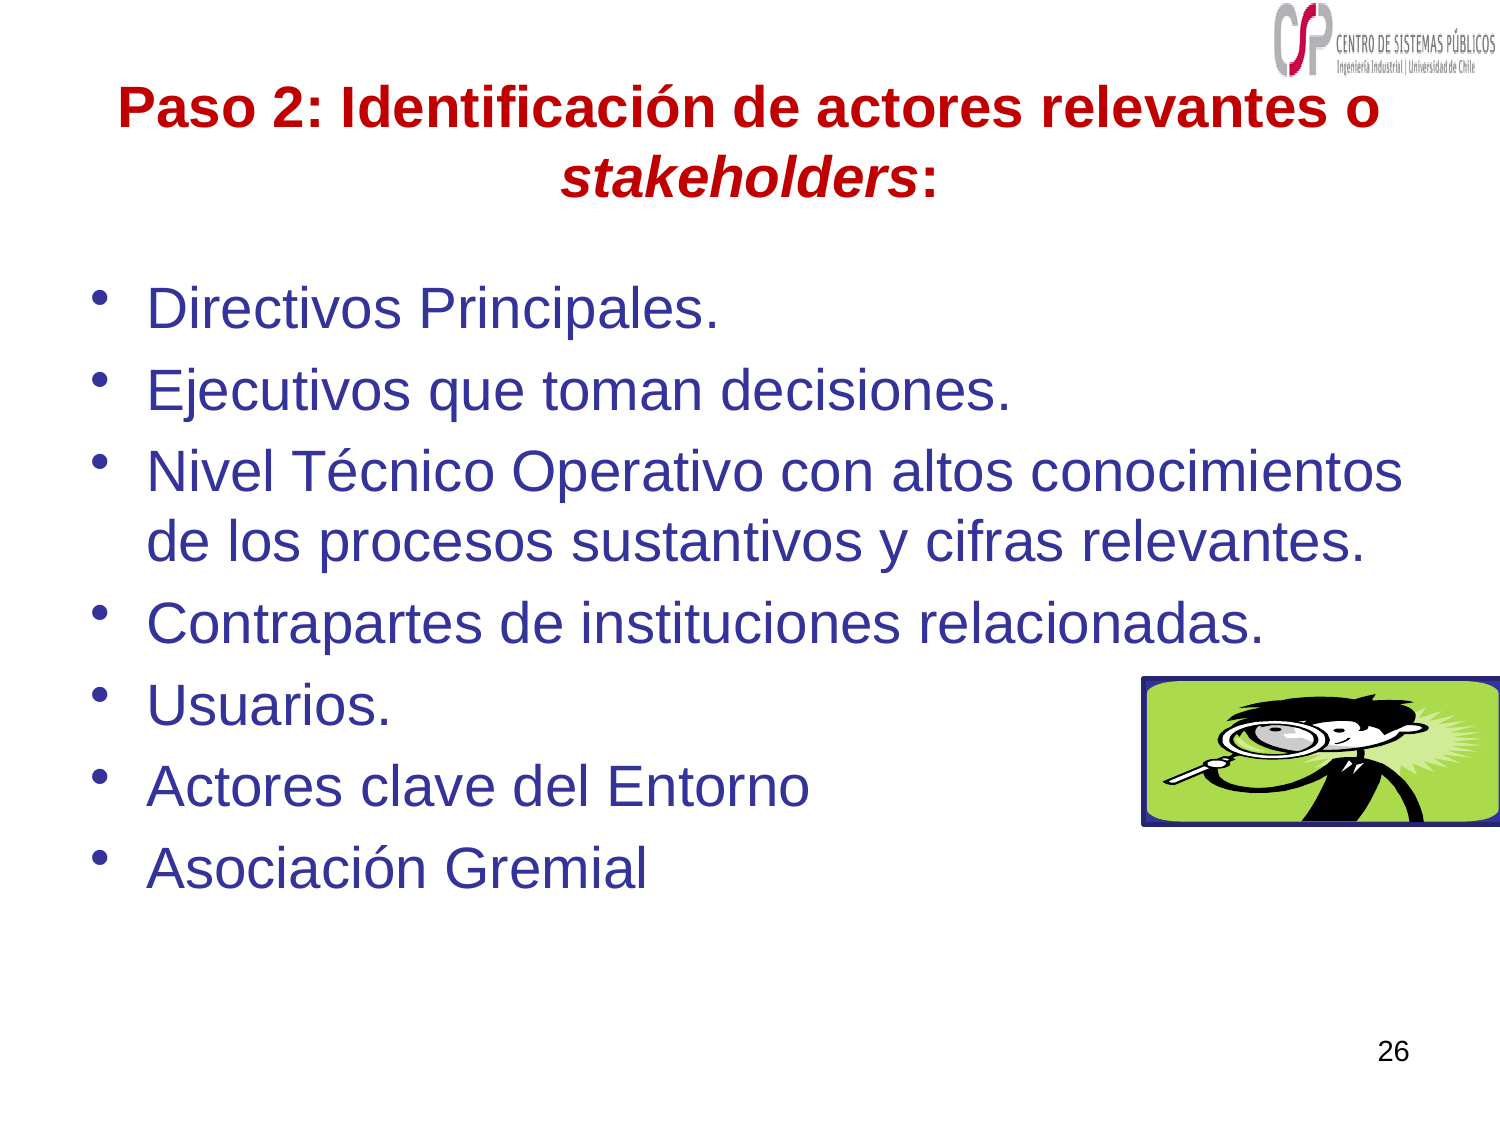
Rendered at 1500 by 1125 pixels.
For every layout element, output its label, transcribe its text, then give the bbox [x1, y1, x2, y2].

title Paso 2: Identificación de actores relevantes o stakeholders: [74, 44, 1426, 233]
slide_number 26 [1074, 1024, 1426, 1103]
picture [1269, 0, 1500, 82]
picture [1145, 680, 1500, 823]
list Directivos Principales. Ejecutivos que toman decisiones. Nivel Técnico Operativo con altos conocimientos de los procesos sustantivos y cifras relevantes. Contrapartes de instituciones relacionadas. Usuarios. Actores clave del Entorno Asociación Gremial [74, 262, 1426, 1006]
